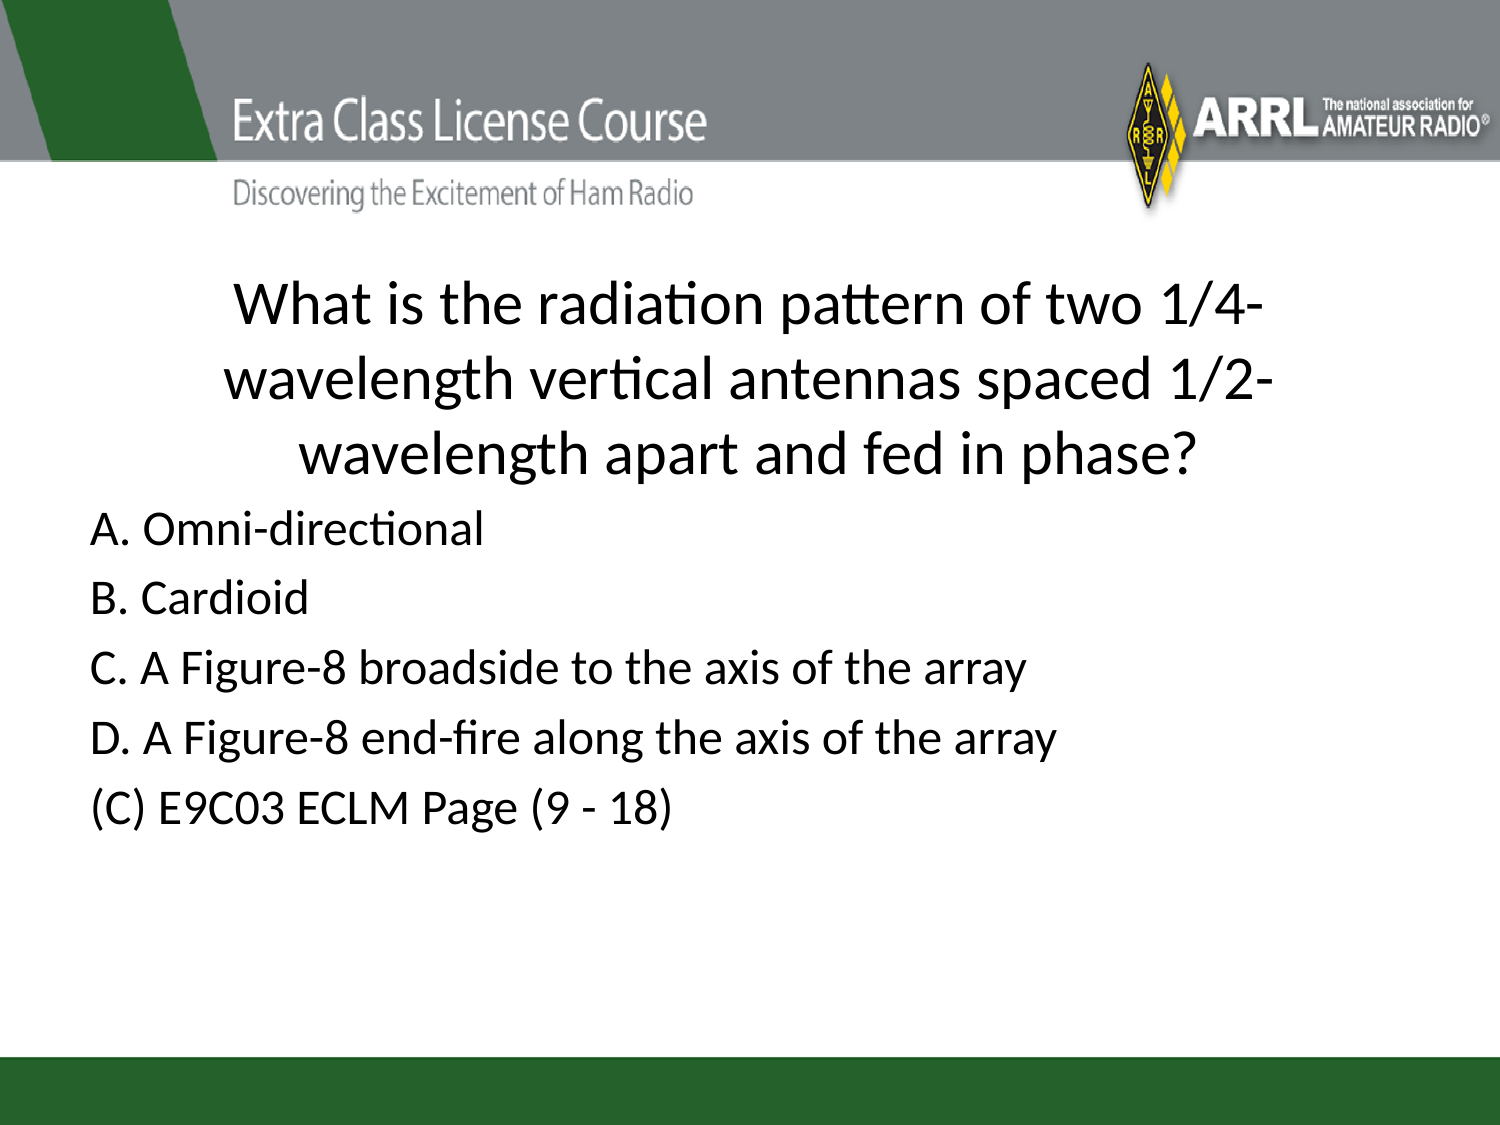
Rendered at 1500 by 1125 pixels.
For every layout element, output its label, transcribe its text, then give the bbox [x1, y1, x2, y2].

title What is the radiation pattern of two 1/4-wavelength vertical antennas spaced 1/2-wavelength apart and fed in phase? [75, 254, 1425, 435]
picture [0, 0, 1500, 1125]
list A. Omni-directional B. Cardioid C. A Figure-8 broadside to the axis of the array D. A Figure-8 end-fire along the axis of the array (C) E9C03 ECLM Page (9 - 18) [75, 487, 1425, 1005]
